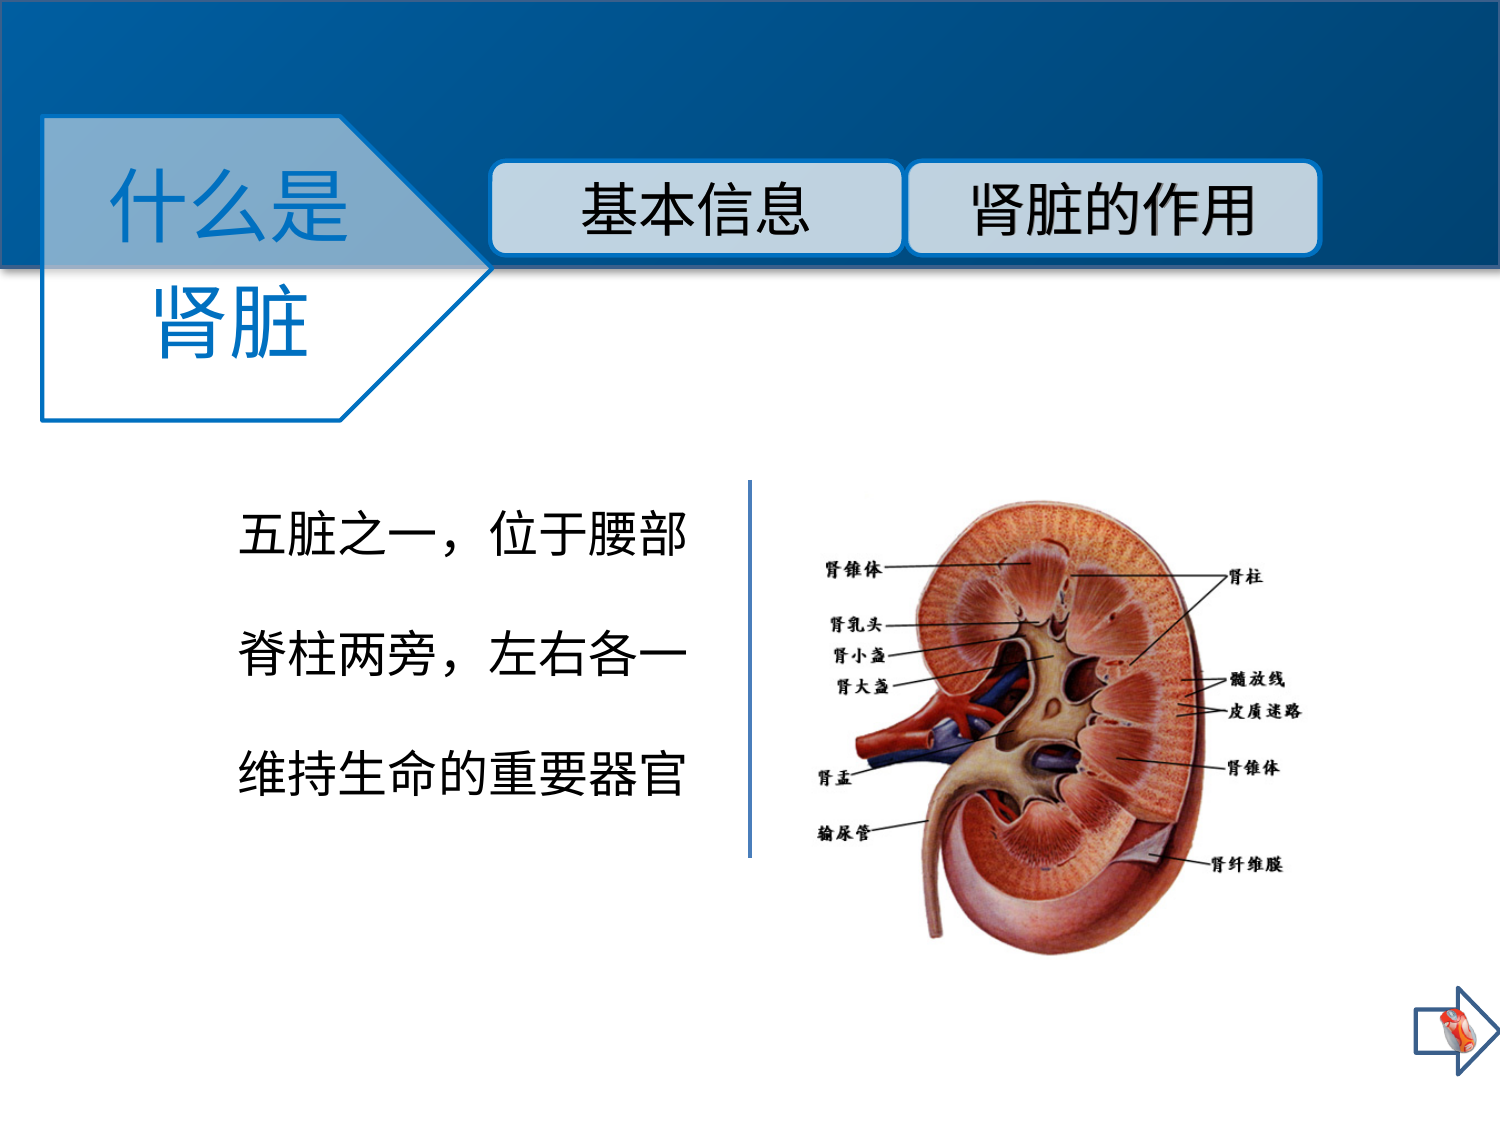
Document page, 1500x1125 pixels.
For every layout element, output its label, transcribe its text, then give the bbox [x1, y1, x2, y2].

picture [785, 491, 1308, 960]
text_box 五脏之一，位于腰部 脊柱两旁，左右各一 维持生命的重要器官 [75, 478, 705, 872]
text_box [1415, 987, 1500, 1075]
text_box [0, 0, 1500, 269]
text_box 基本信息 [488, 158, 905, 258]
text_box 肾脏的作用 [903, 158, 1322, 258]
text_box 什么是 肾脏 [40, 114, 495, 423]
